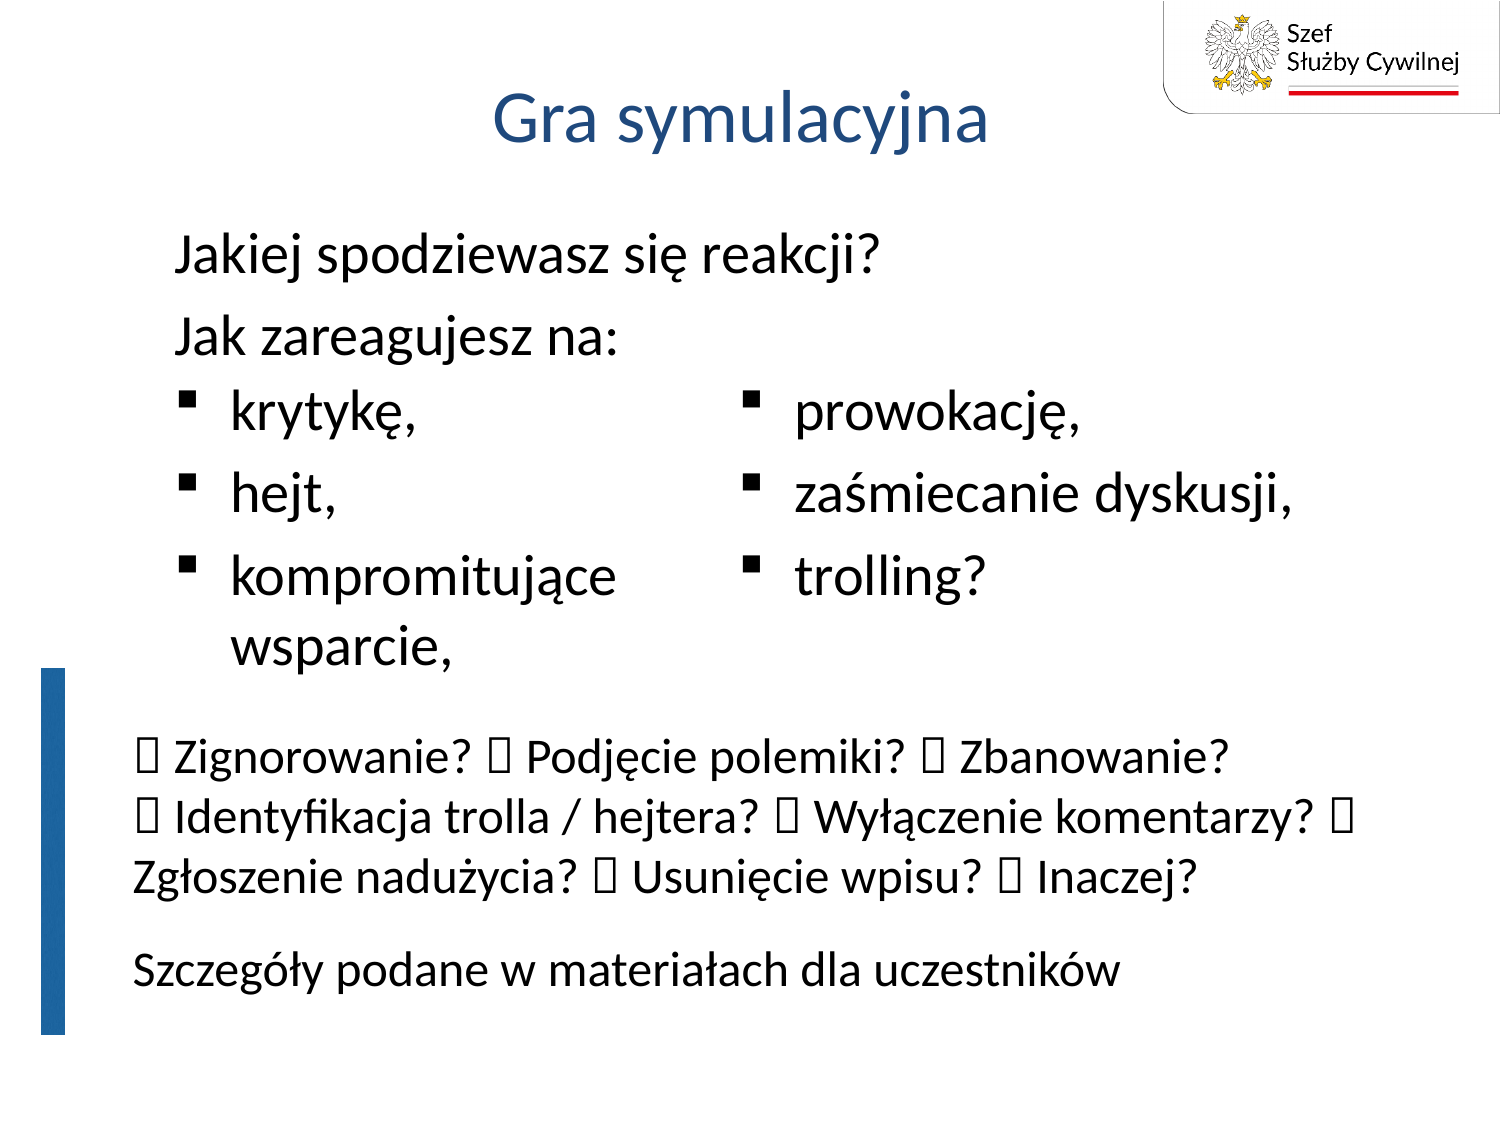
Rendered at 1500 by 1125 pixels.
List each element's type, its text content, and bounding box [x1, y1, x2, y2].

text_box Jakiej spodziewasz się reakcji? Jak zareagujesz na: [159, 207, 1317, 375]
title Gra symulacyjna [100, 60, 1400, 185]
picture [41, 668, 65, 1035]
picture [1163, 0, 1500, 114]
text_box Szczegóły podane w materiałach dla uczestników [117, 928, 1424, 1004]
text_box krytykę, hejt, kompromitujące wsparcie, prowokację, zaśmiecanie dyskusji, trolling? [159, 375, 1317, 715]
text_box  Zignorowanie?  Podjęcie polemiki?  Zbanowanie?  Identyfikacja trolla / hejtera?  Wyłączenie komentarzy?  Zgłoszenie nadużycia?  Usunięcie wpisu?  Inaczej? [117, 715, 1382, 911]
